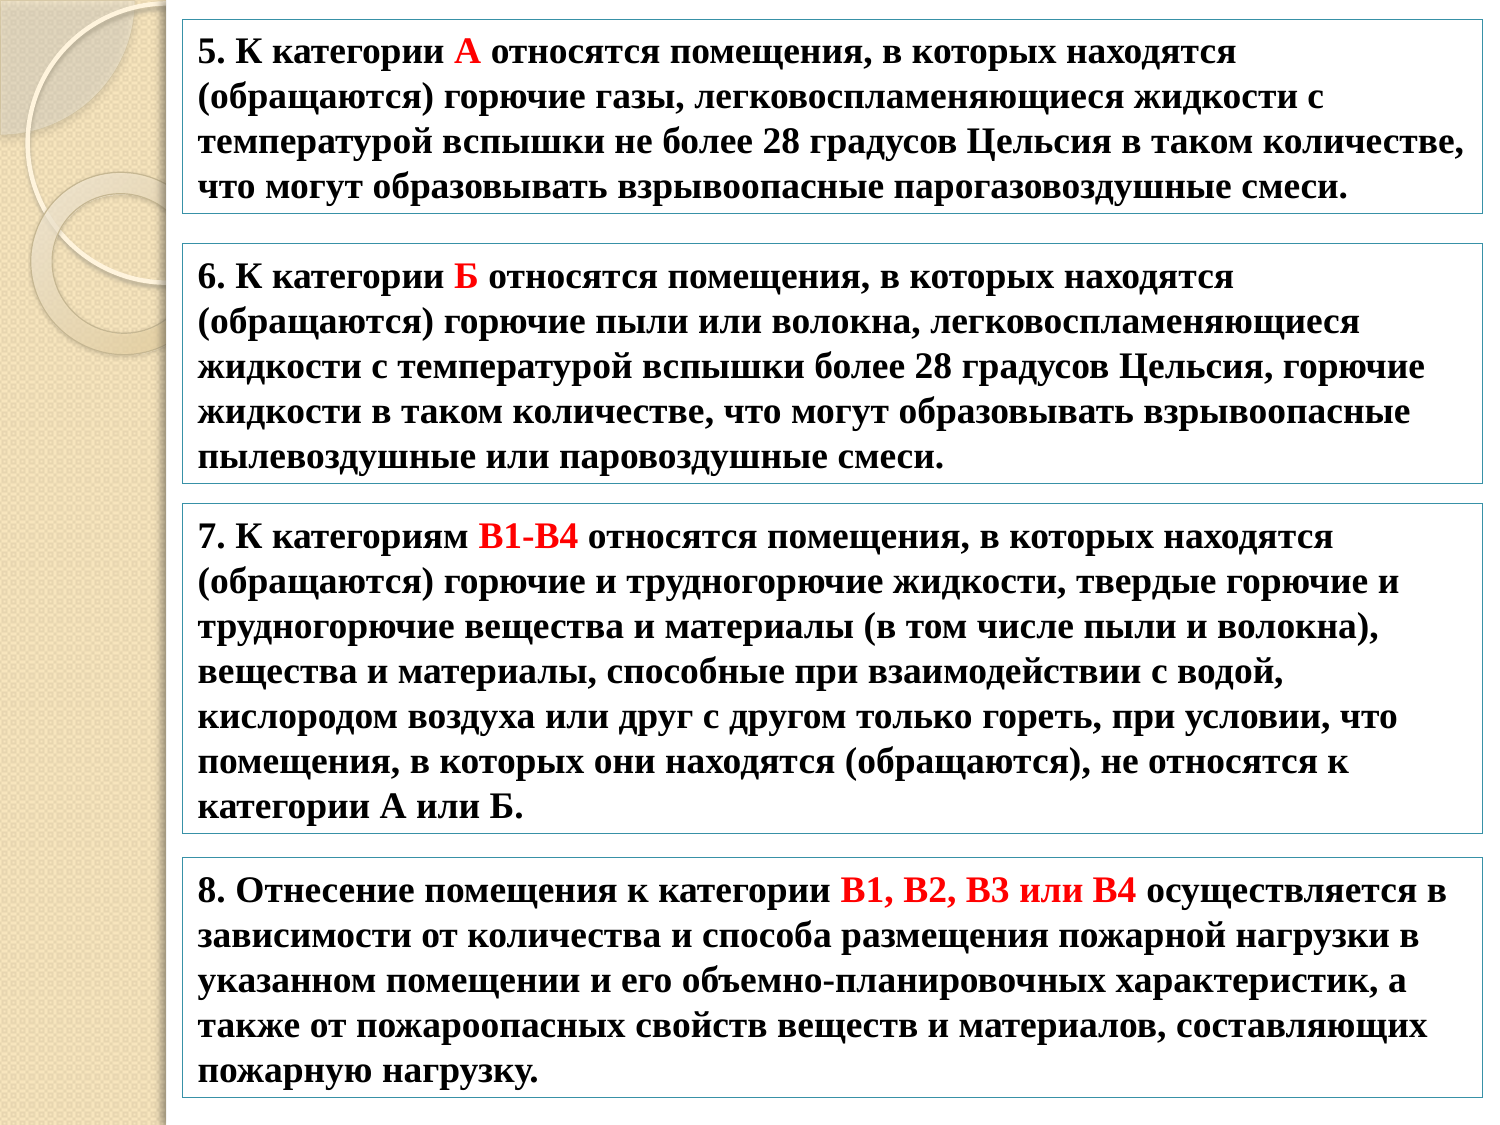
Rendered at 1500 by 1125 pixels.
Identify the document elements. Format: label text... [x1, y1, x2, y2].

text_box 6. К категории Б относятся помещения, в которых находятся (обращаются) горючие пыли или волокна, легковоспламеняющиеся жидкости с температурой вспышки более 28 градусов Цельсия, горючие жидкости в таком количестве, что могут образовывать взрывоопасные пылевоздушные или паровоздушные смеси. [182, 243, 1483, 484]
text_box 5. К категории А относятся помещения, в которых находятся (обращаются) горючие газы, легковоспламеняющиеся жидкости с температурой вспышки не более 28 градусов Цельсия в таком количестве, что могут образовывать взрывоопасные парогазовоздушные смеси. [182, 19, 1483, 214]
text_box 7. К категориям В1-В4 относятся помещения, в которых находятся (обращаются) горючие и трудногорючие жидкости, твердые горючие и трудногорючие вещества и материалы (в том числе пыли и волокна), вещества и материалы, способные при взаимодействии с водой, кислородом воздуха или друг с другом только гореть, при условии, что помещения, в которых они находятся (обращаются), не относятся к категории А или Б. [182, 503, 1483, 834]
text_box 8. Отнесение помещения к категории В1, В2, В3 или В4 осуществляется в зависимости от количества и способа размещения пожарной нагрузки в указанном помещении и его объемно-планировочных характеристик, а также от пожароопасных свойств веществ и материалов, составляющих пожарную нагрузку. [182, 857, 1483, 1098]
